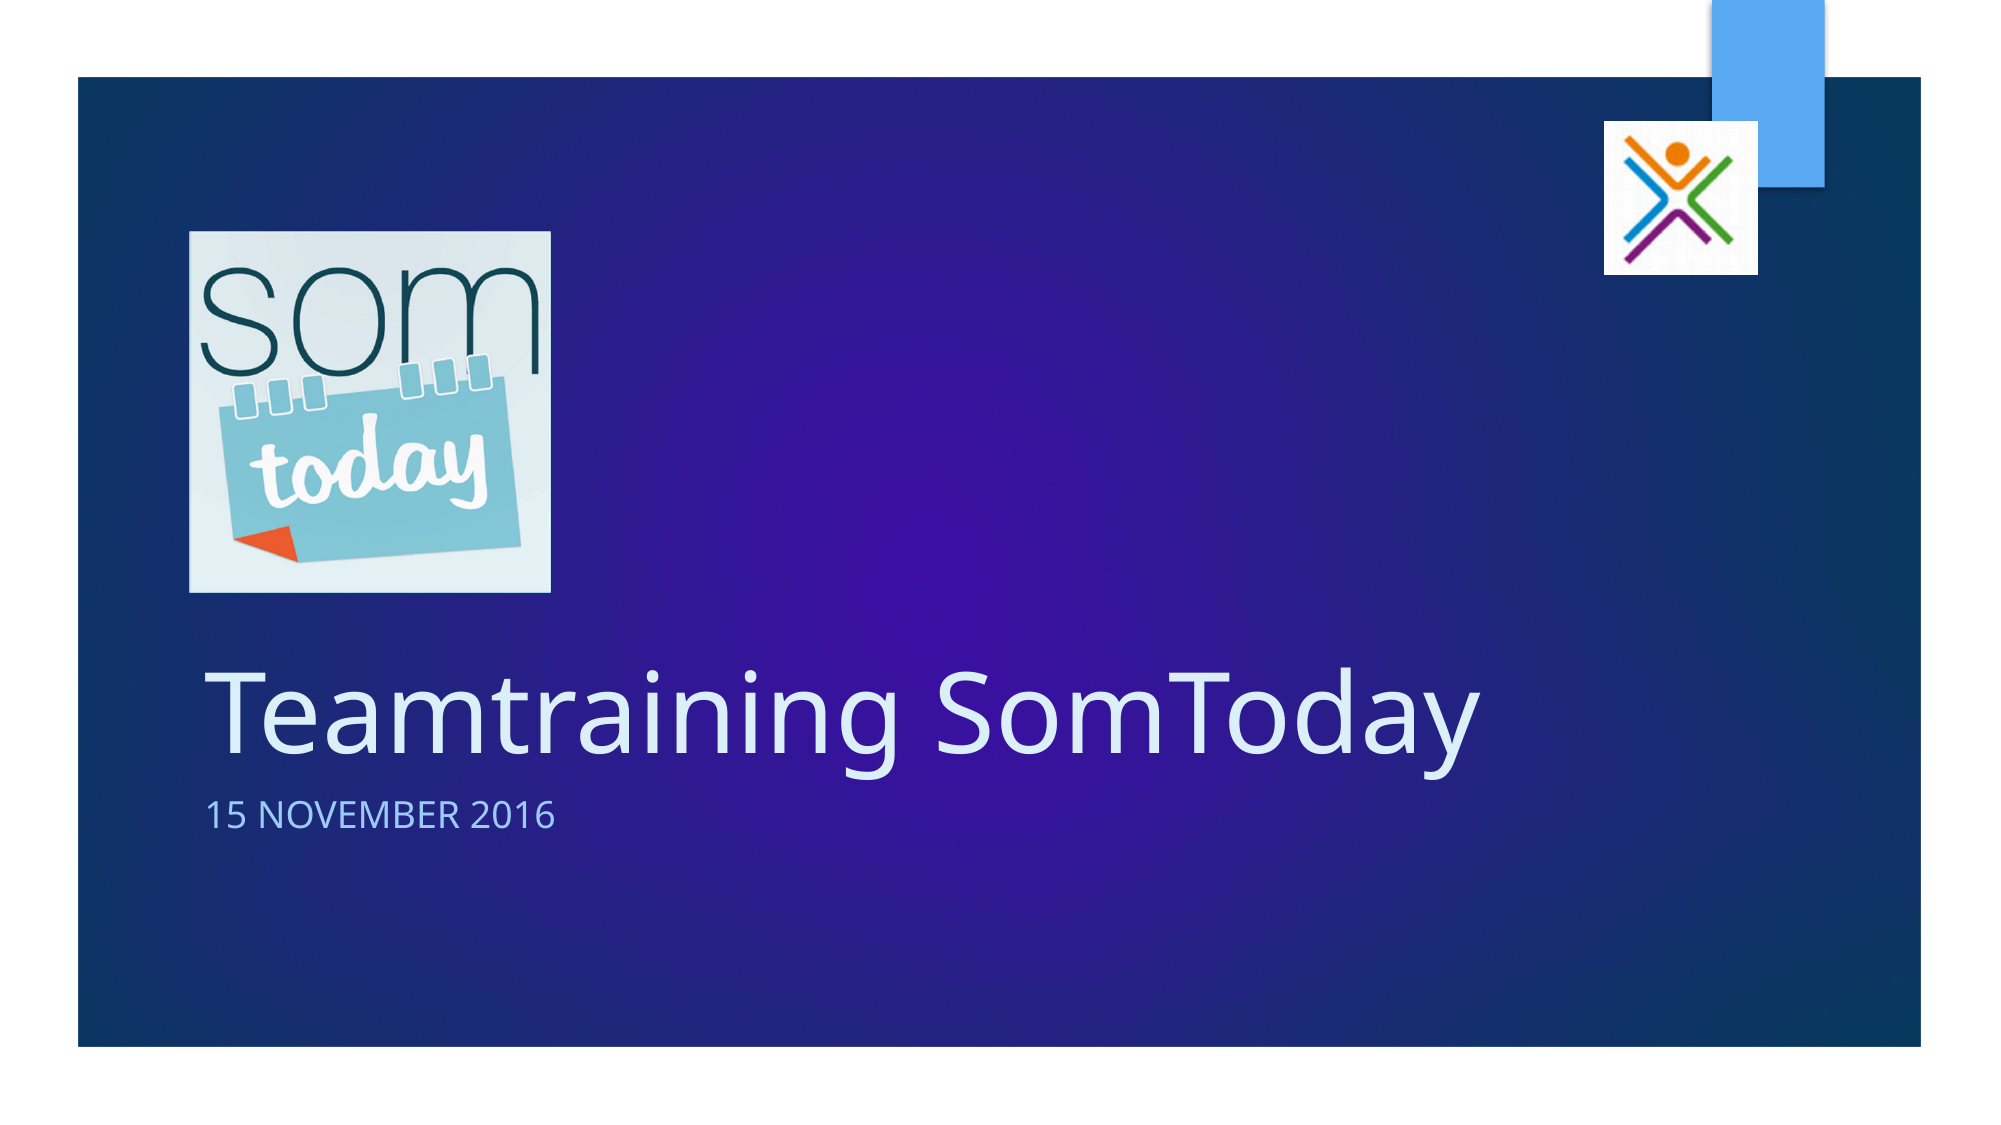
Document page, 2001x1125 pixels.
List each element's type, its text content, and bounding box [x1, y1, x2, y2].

picture [1604, 121, 1759, 276]
title Teamtraining SomToday [189, 344, 1638, 783]
subtitle 15 november 2016 [189, 783, 1638, 925]
picture [189, 230, 551, 593]
